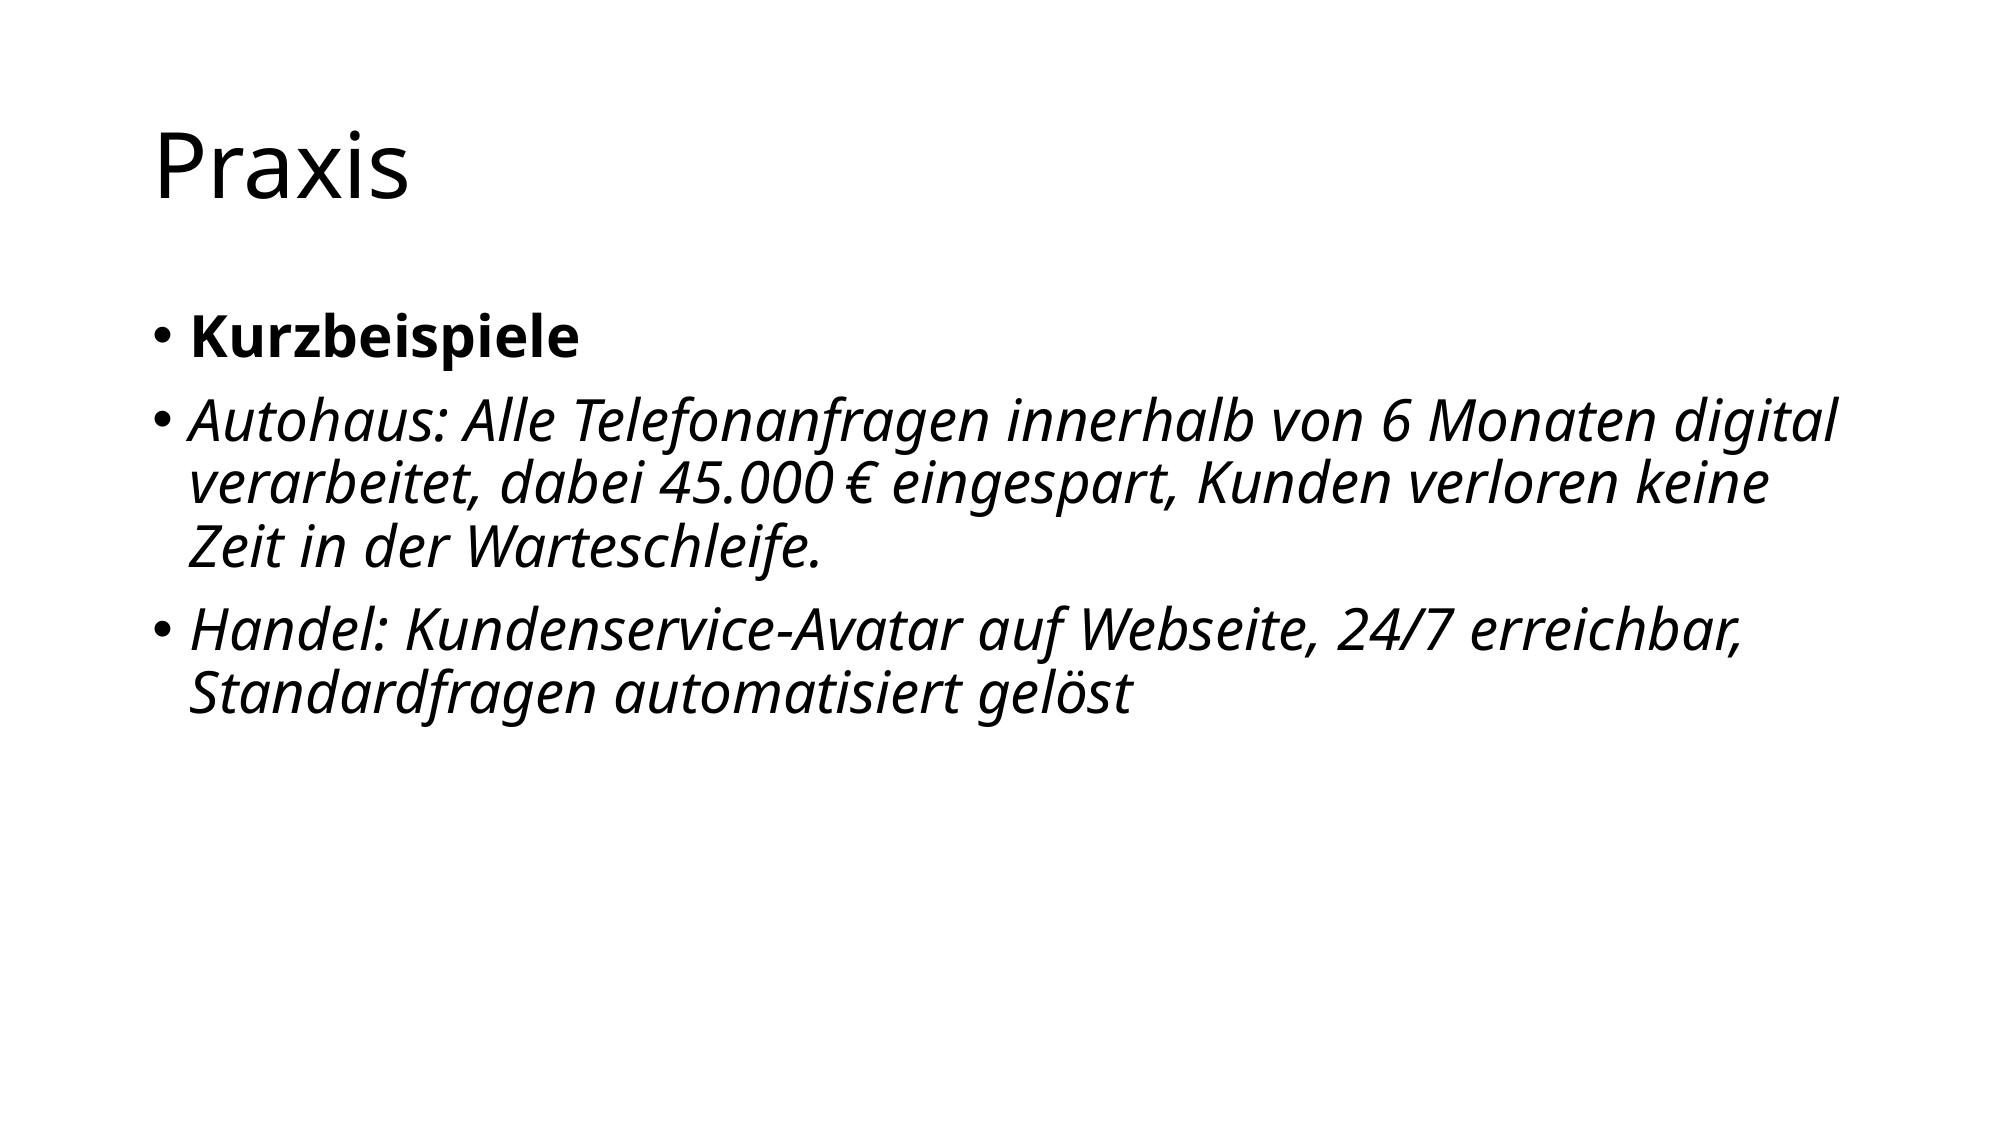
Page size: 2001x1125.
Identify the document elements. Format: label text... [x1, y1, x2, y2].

list Kurzbeispiele Autohaus: Alle Telefonanfragen innerhalb von 6 Monaten digital verarbeitet, dabei 45.000 € eingespart, Kunden verloren keine Zeit in der Warteschleife. Handel: Kundenservice-Avatar auf Webseite, 24/7 erreichbar, Standardfragen automatisiert gelöst [137, 299, 1863, 1014]
title Praxis [137, 59, 1863, 278]
